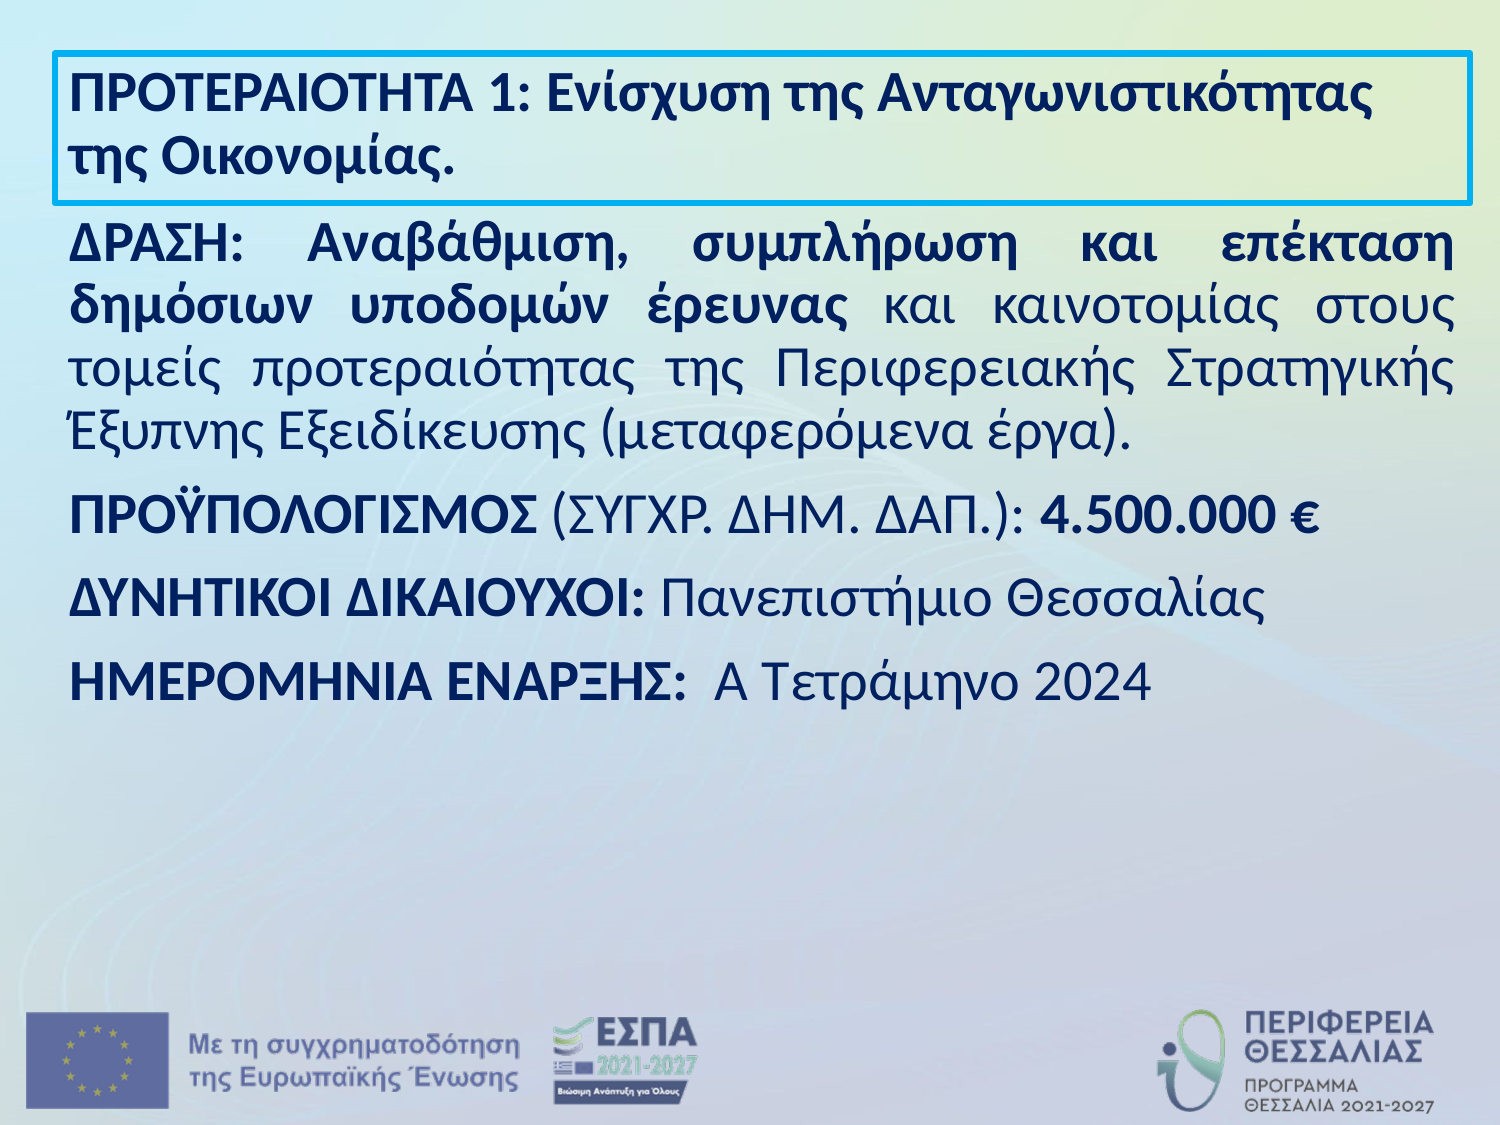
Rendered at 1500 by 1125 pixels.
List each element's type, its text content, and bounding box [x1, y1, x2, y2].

list ΔΡΑΣΗ: Αναβάθμιση, συμπλήρωση και επέκταση δημόσιων υποδομών έρευνας και καινοτομίας στους τομείς προτεραιότητας της Περιφερειακής Στρατηγικής Έξυπνης Εξειδίκευσης (μεταφερόμενα έργα). ΠΡΟΫΠΟΛΟΓΙΣΜΟΣ (ΣΥΓΧΡ. ΔΗΜ. ΔΑΠ.): 4.500.000 € ΔΥΝΗΤΙΚΟΙ ΔΙΚΑΙΟΥΧΟΙ: Πανεπιστήμιο Θεσσαλίας ΗΜΕΡΟΜΗΝΙΑ ΕΝΑΡΞΗΣ: Α Τετράμηνο 2024 [54, 204, 1471, 941]
picture [0, 1, 1500, 1125]
text_box ΠΡΟΤΕΡΑΙΟΤΗΤΑ 1: Ενίσχυση της Ανταγωνιστικότητας της Οικονομίας. [54, 53, 1471, 204]
